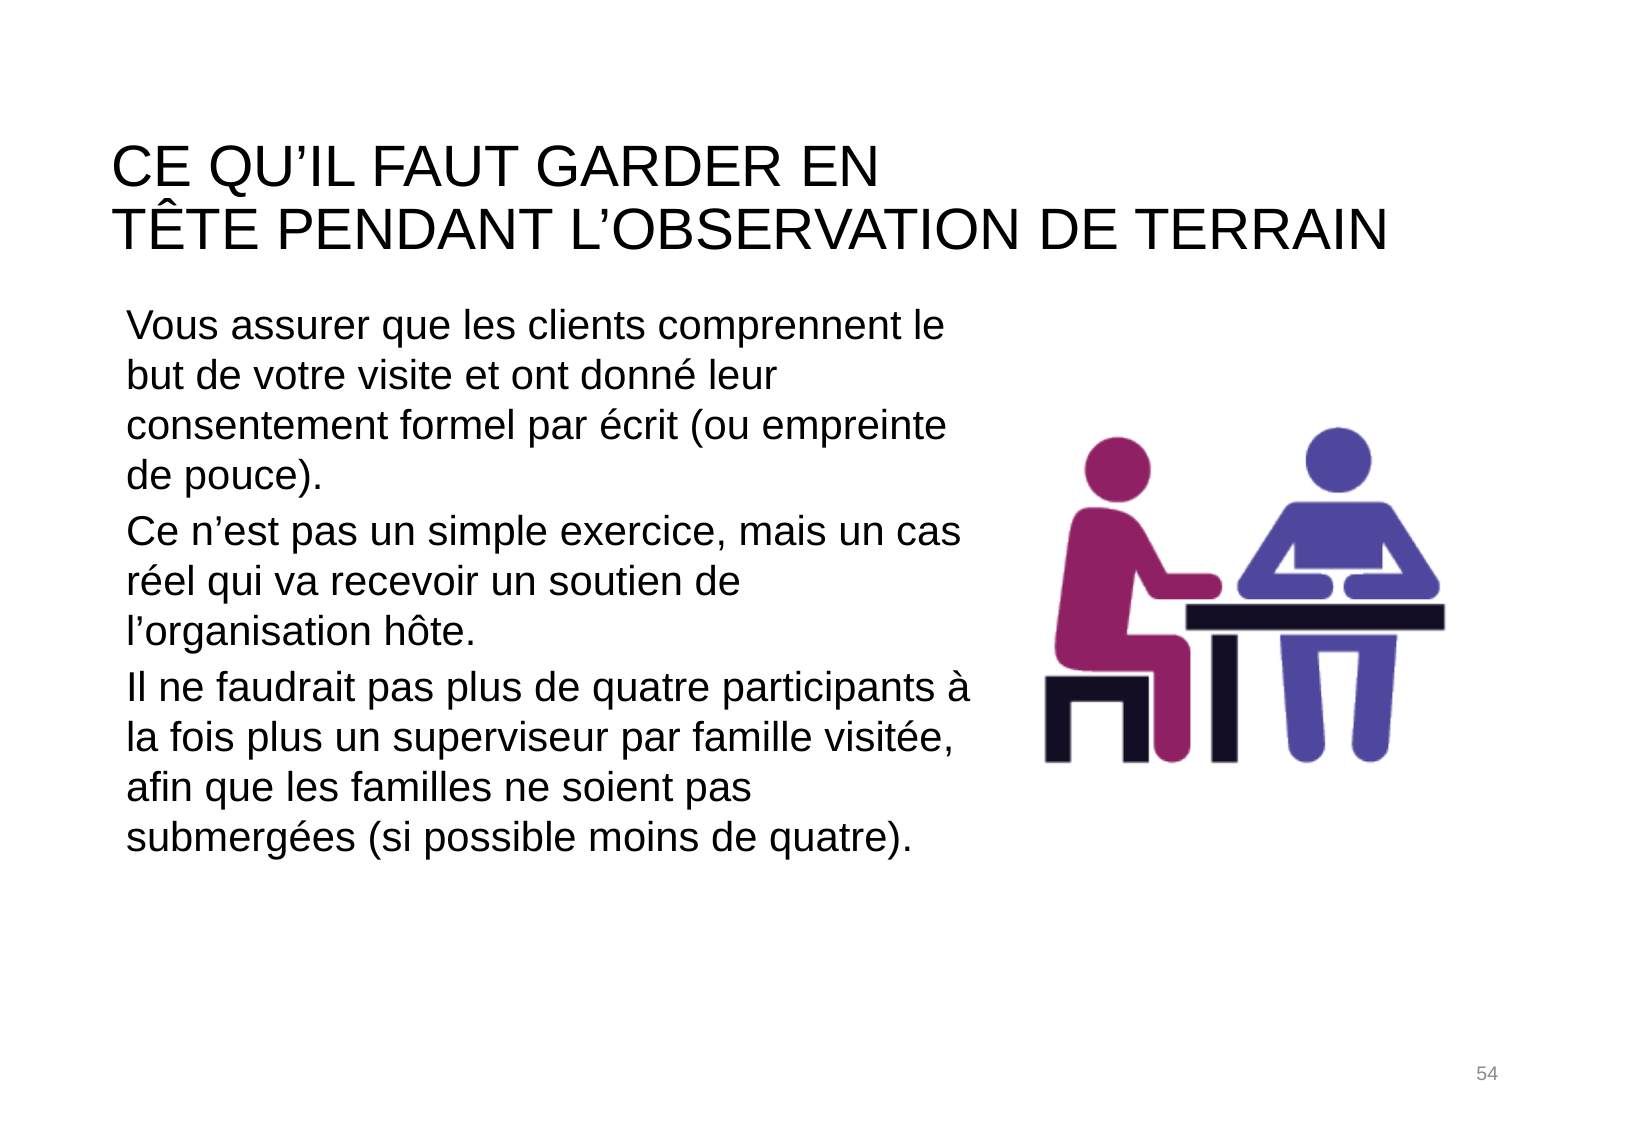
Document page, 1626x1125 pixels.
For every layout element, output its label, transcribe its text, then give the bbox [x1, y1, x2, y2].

list Vous assurer que les clients comprennent le but de votre visite et ont donné leur consentement formel par écrit (ou empreinte de pouce). Ce n’est pas un simple exercice, mais un cas réel qui va recevoir un soutien de l’organisation hôte. Il ne faudrait pas plus de quatre participants à la fois plus un superviseur par famille visitée, afin que les familles ne soient pas submergées (si possible moins de quatre). [111, 297, 991, 1014]
picture [1017, 298, 1514, 1015]
title Ce qu’il faut garder en tête pendant l’observation de terrain [111, 59, 1514, 270]
slide_number 54 [1147, 1042, 1514, 1103]
